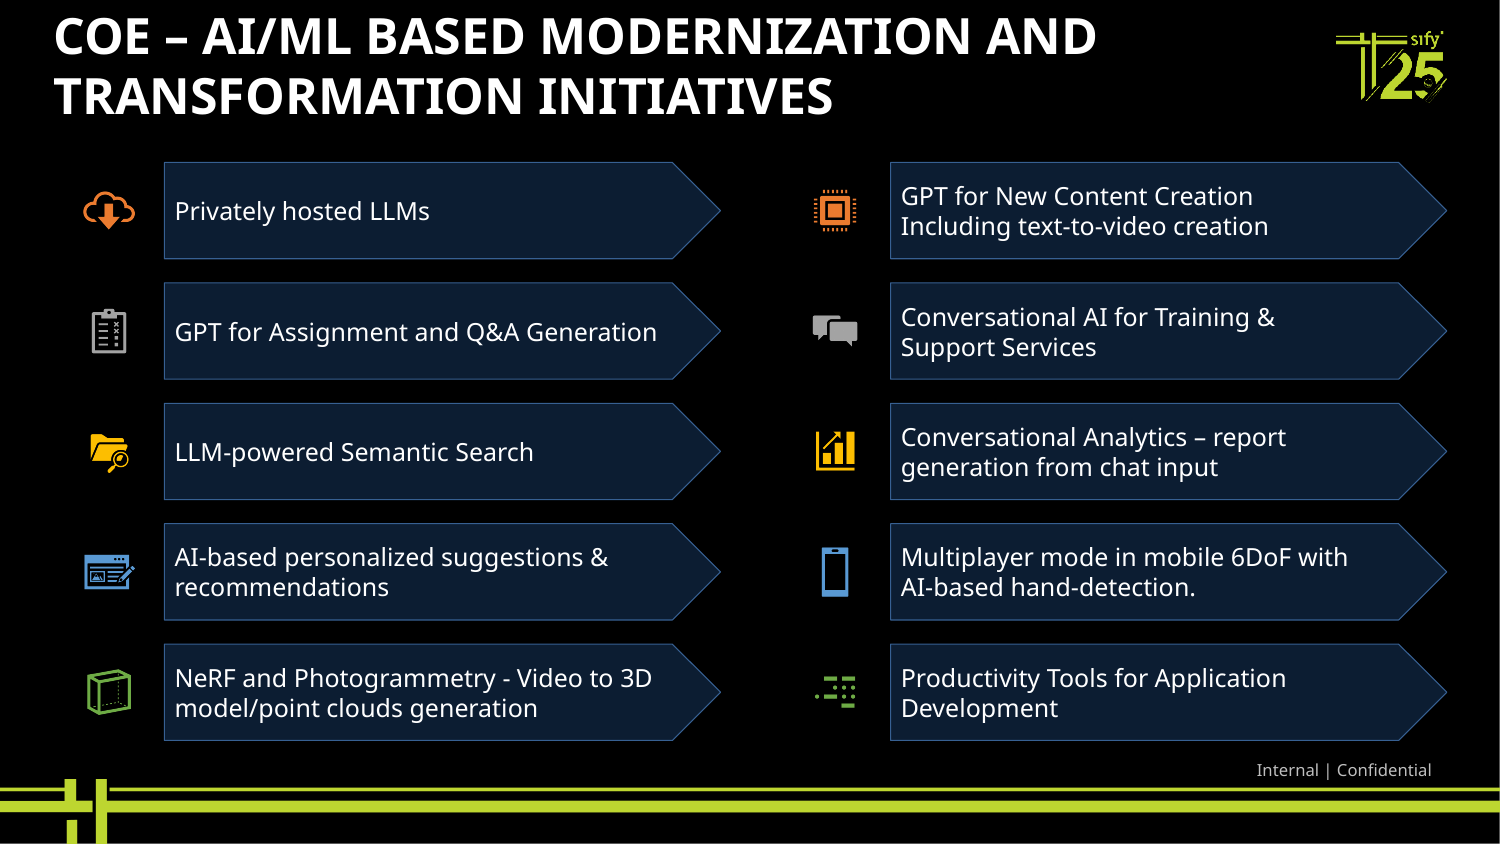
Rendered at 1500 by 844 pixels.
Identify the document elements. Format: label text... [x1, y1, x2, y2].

title COE – AI/ML BASED MODERNIZATION AND TRANSFORMATION INITIATIVES [53, 27, 1316, 103]
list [52, 161, 721, 742]
picture [1336, 31, 1447, 103]
picture [0, 779, 1500, 844]
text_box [779, 161, 1447, 742]
